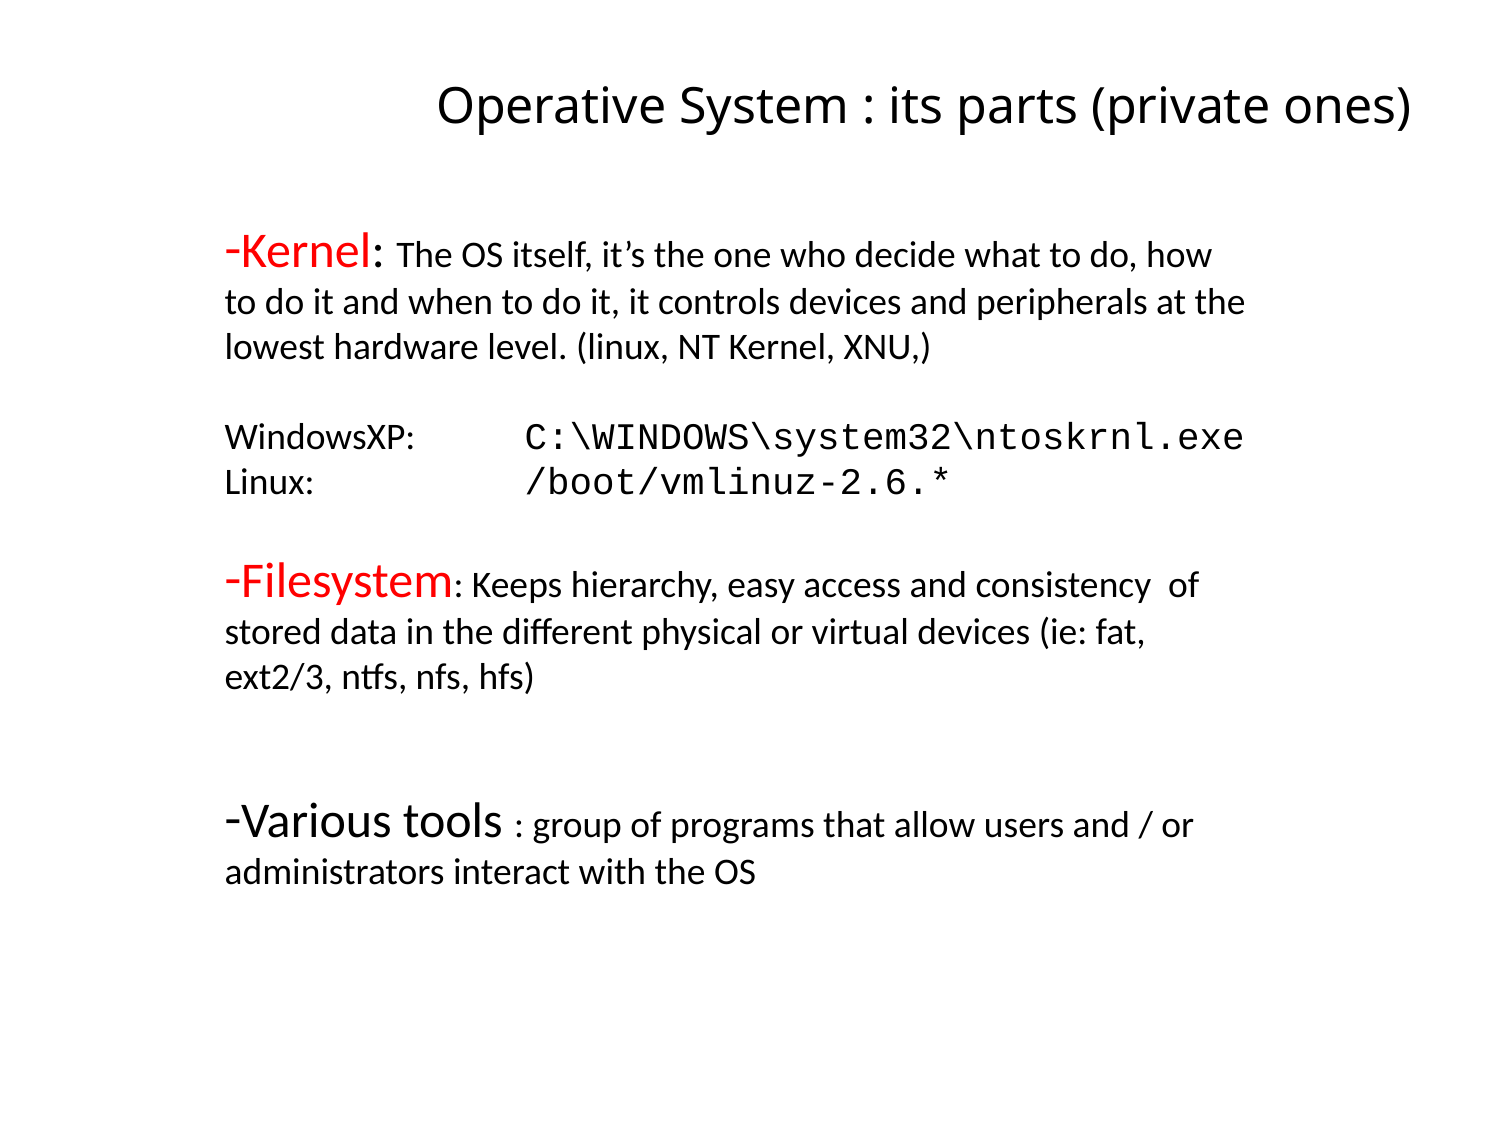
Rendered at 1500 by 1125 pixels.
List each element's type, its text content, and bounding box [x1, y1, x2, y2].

text_box Kernel: The OS itself, it’s the one who decide what to do, how to do it and when to do it, it controls devices and peripherals at the lowest hardware level. (linux, NT Kernel, XNU,) WindowsXP: C:\WINDOWS\system32\ntoskrnl.exe Linux: /boot/vmlinuz-2.6.* Filesystem: Keeps hierarchy, easy access and consistency of stored data in the different physical or virtual devices (ie: fat, ext2/3, ntfs, nfs, hfs) Various tools : group of programs that allow users and / or administrators interact with the OS [209, 209, 1263, 900]
text_box Operative System : its parts (private ones) [421, 65, 1428, 141]
